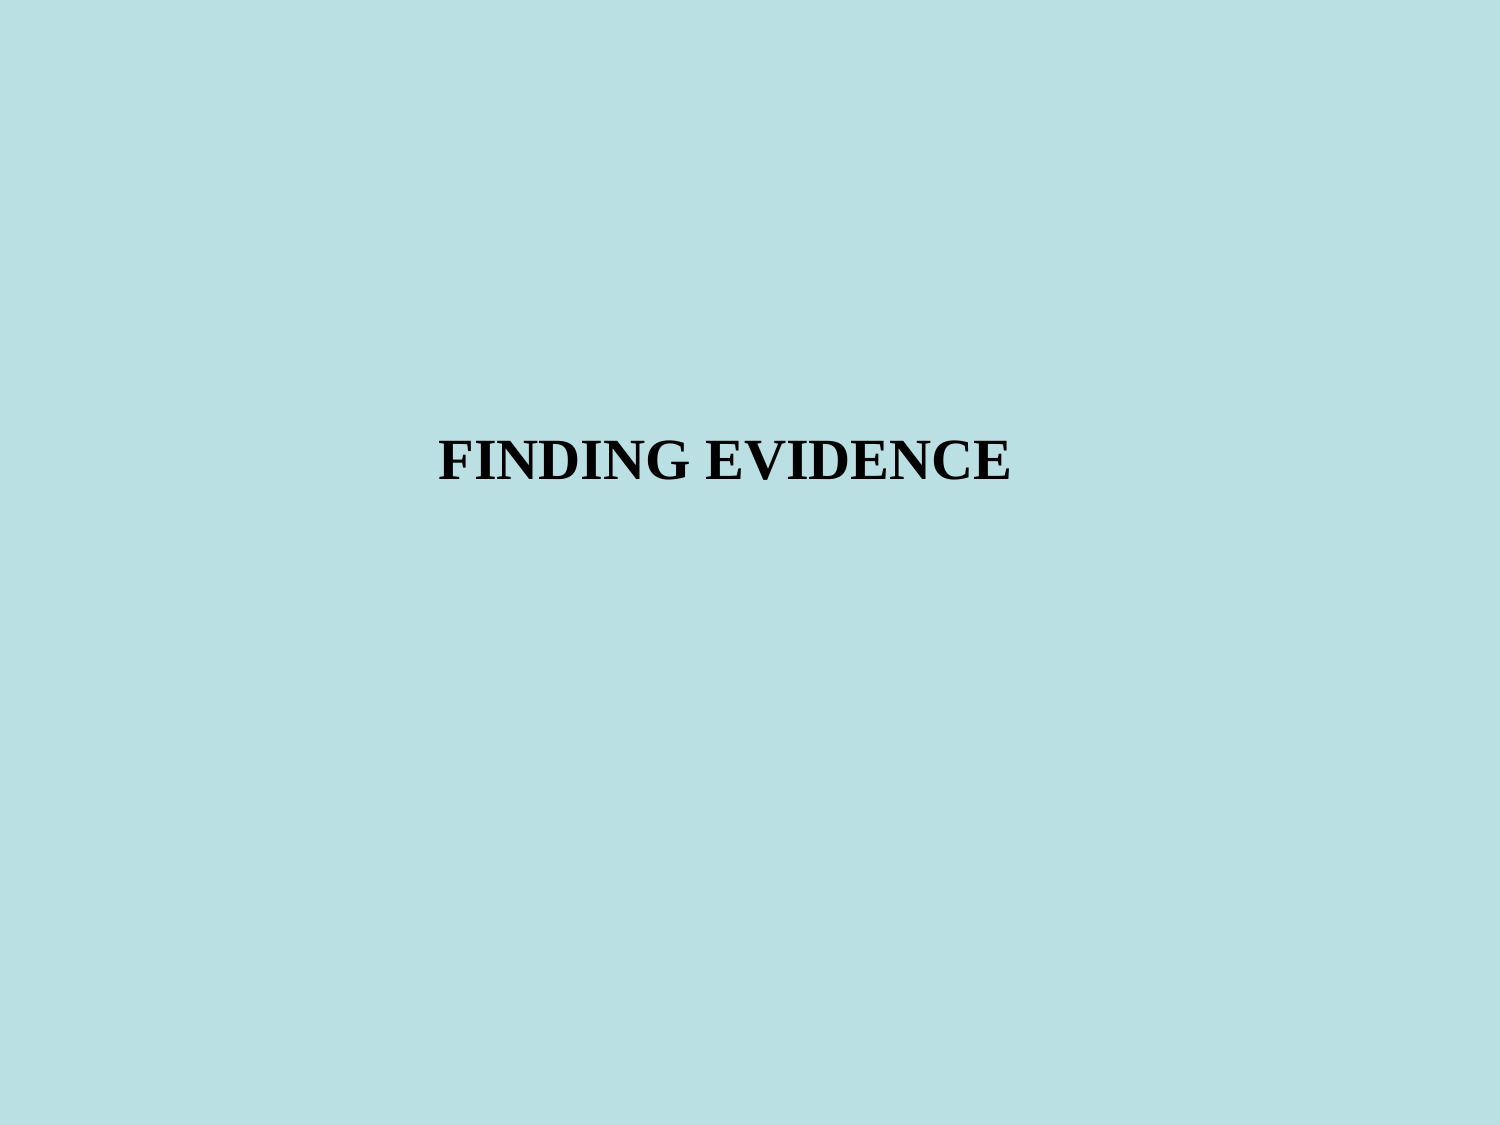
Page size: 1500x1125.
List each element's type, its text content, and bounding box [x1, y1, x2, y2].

text_box FINDING EVIDENCE [206, 414, 1245, 562]
